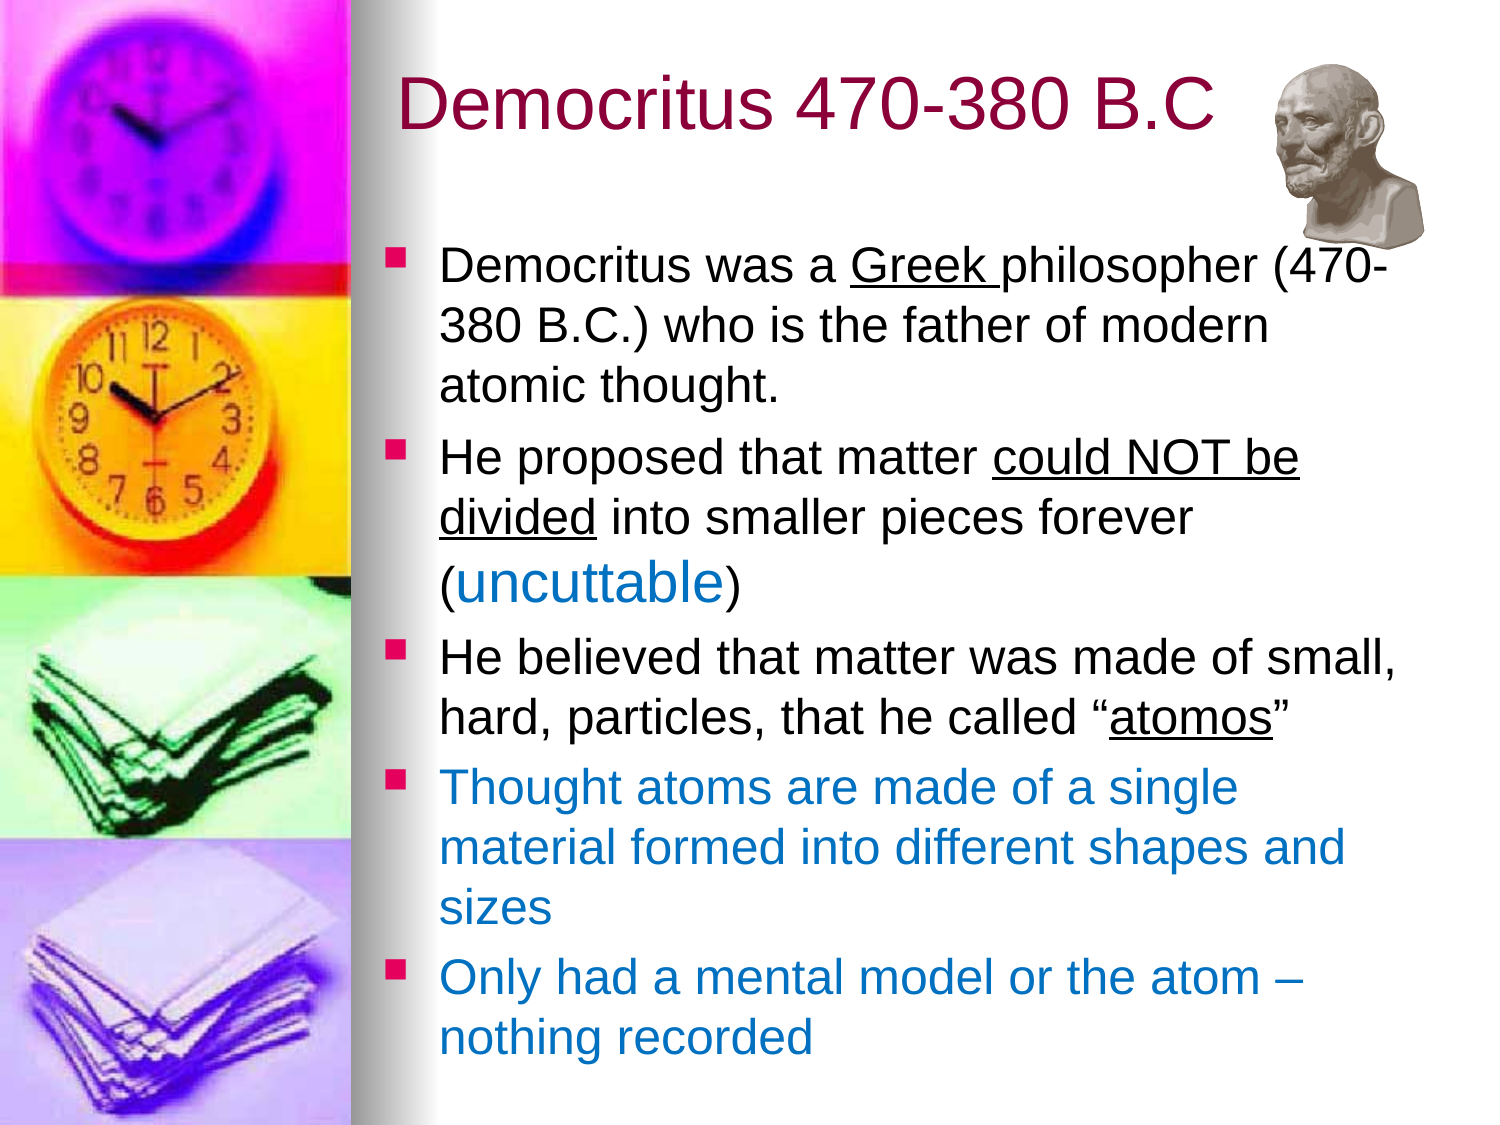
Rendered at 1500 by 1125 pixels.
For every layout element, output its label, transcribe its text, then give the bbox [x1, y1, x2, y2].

picture [0, 0, 351, 1125]
picture [1274, 62, 1427, 252]
title Democritus 470-380 B.C [380, 0, 1432, 201]
list Democritus was a Greek philosopher (470-380 B.C.) who is the father of modern atomic thought. He proposed that matter could NOT be divided into smaller pieces forever (uncuttable) He believed that matter was made of small, hard, particles, that he called “atomos” Thought atoms are made of a single material formed into different shapes and sizes Only had a mental model or the atom – nothing recorded [367, 224, 1418, 963]
